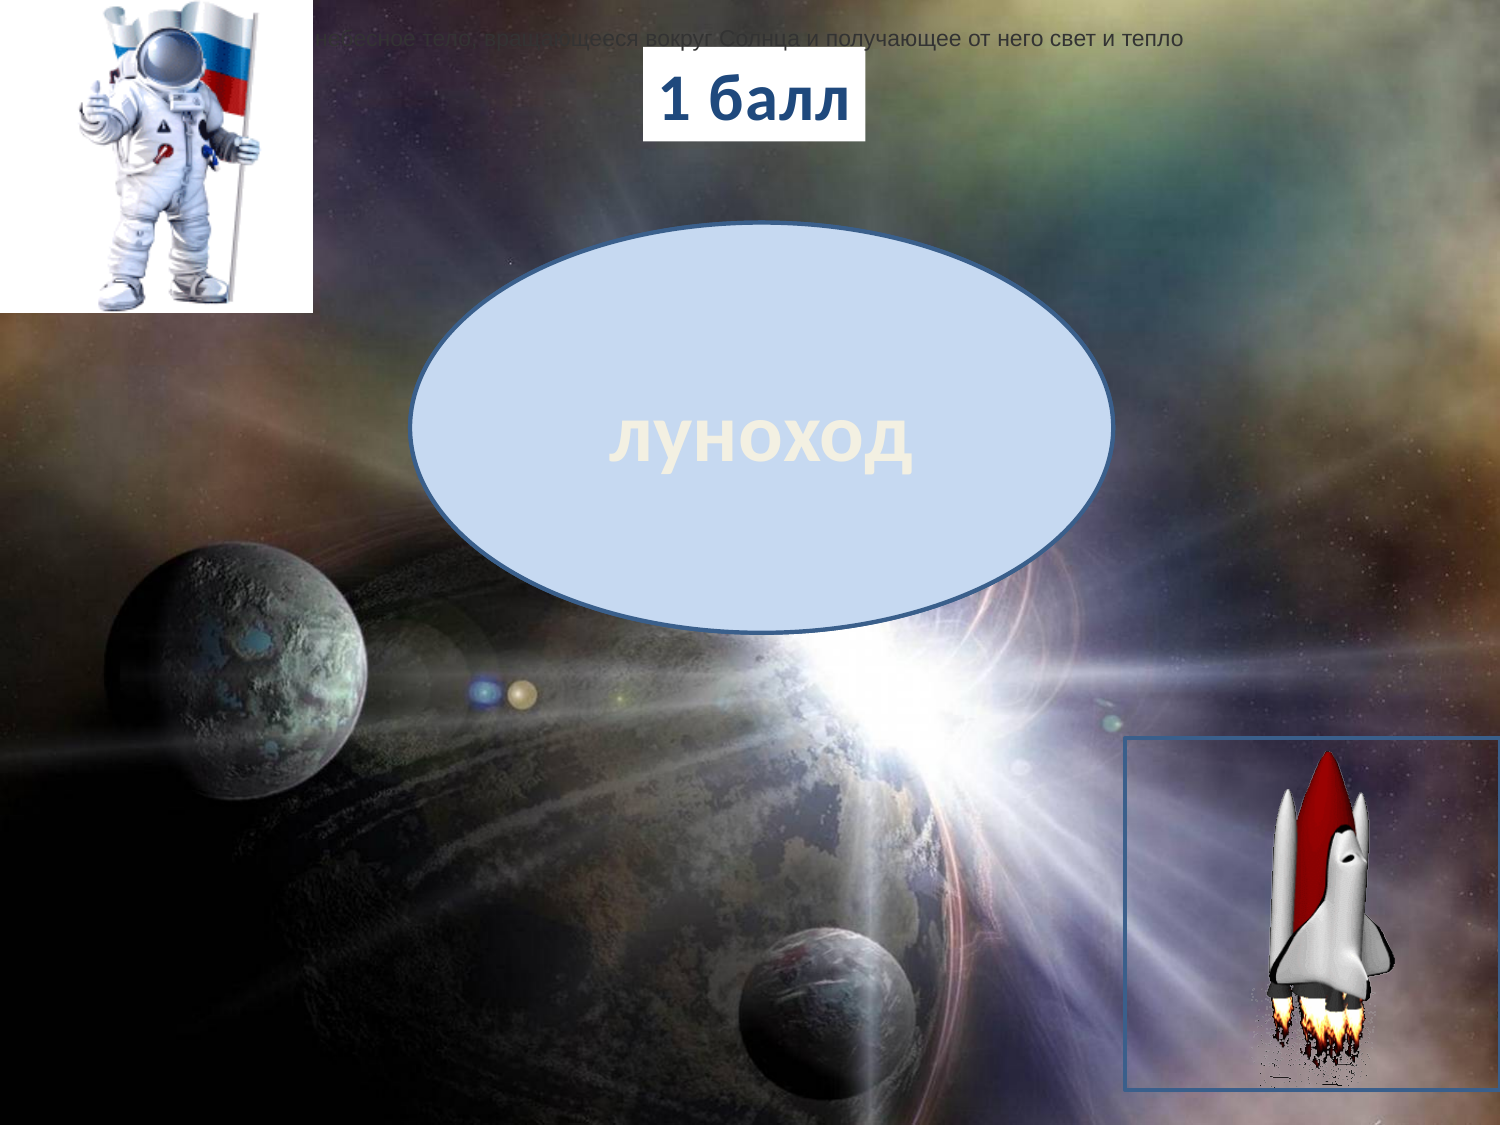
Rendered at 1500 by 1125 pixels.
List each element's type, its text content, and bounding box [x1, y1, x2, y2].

text_box [1123, 736, 1500, 1092]
picture [0, 0, 1500, 1125]
text_box [407, 220, 1116, 635]
text_box 1 балл [643, 59, 866, 142]
text_box небесное тело, вращающееся вокруг Солнца и получающее от него свет и тепло [316, 16, 1200, 59]
